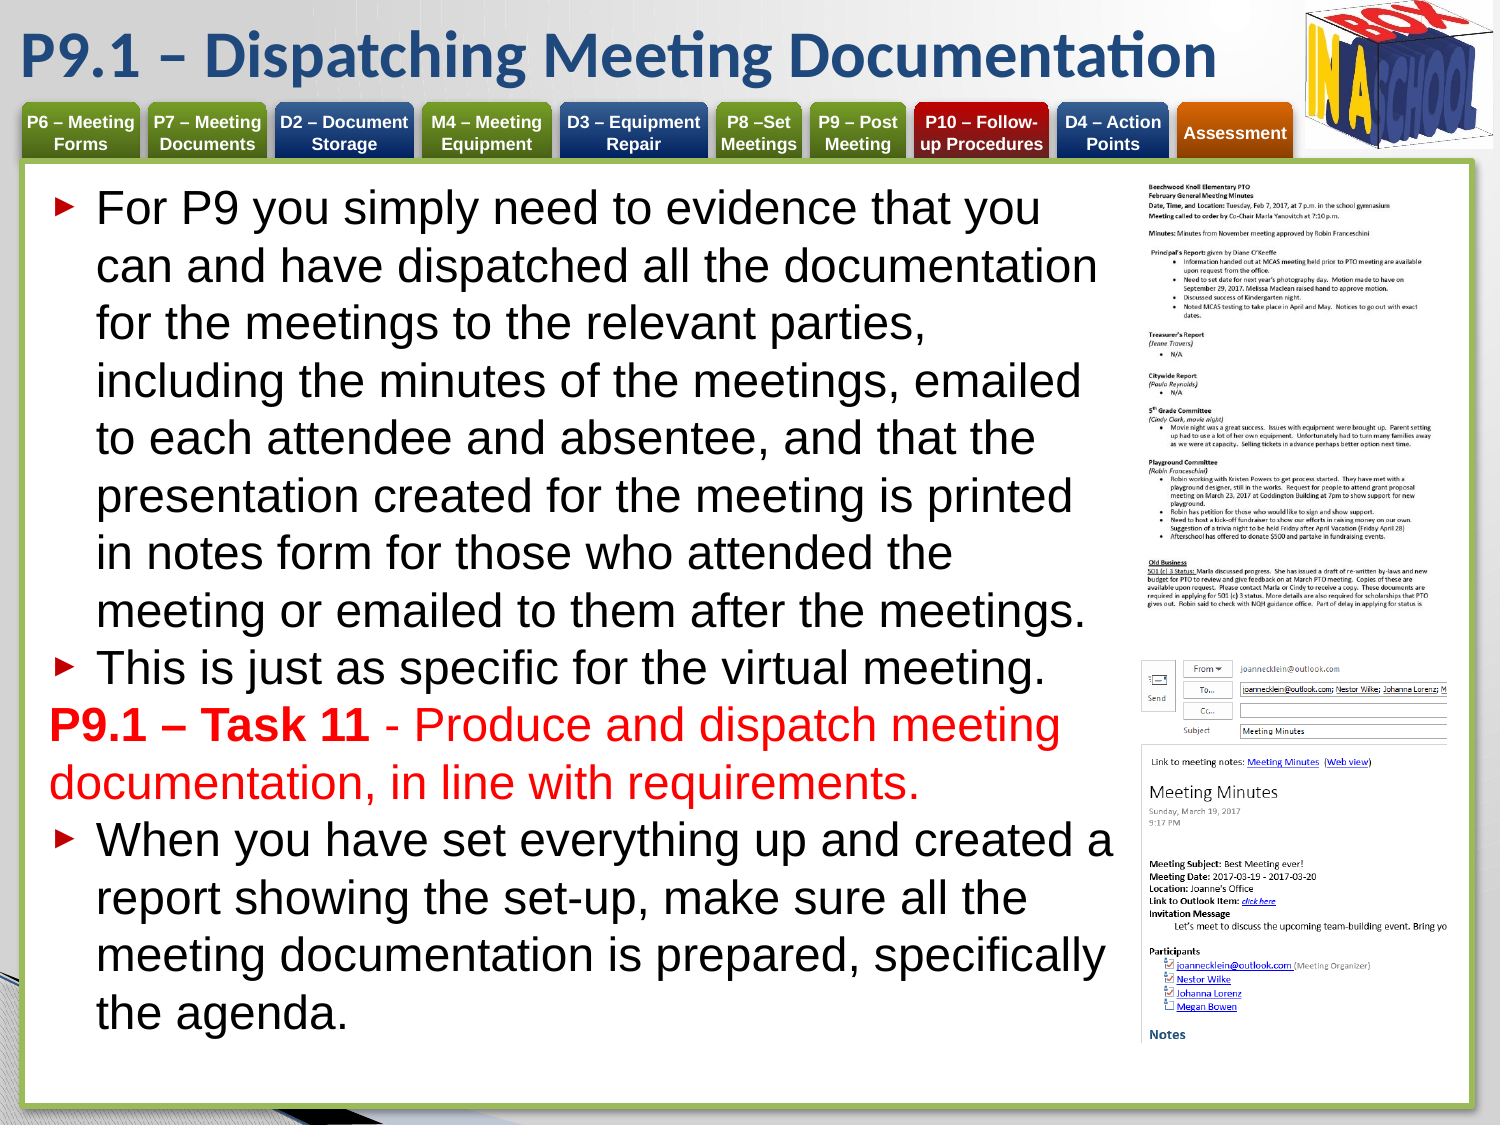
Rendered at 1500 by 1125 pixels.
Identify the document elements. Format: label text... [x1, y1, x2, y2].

picture [1139, 179, 1448, 621]
picture [1305, 0, 1494, 149]
picture [1139, 656, 1448, 1044]
title P9.1 – Dispatching Meeting Documentation [5, 0, 1270, 102]
text_box For P9 you simply need to evidence that you can and have dispatched all the documentation for the meetings to the relevant parties, including the minutes of the meetings, emailed to each attendee and absentee, and that the presentation created for the meeting is printed in notes form for those who attended the meeting or emailed to them after the meetings. This is just as specific for the virtual meeting. P9.1 – Task 11 - Produce and dispatch meeting documentation, in line with requirements. When you have set everything up and created a report showing the set-up, make sure all the meeting documentation is prepared, specifically the agenda. [34, 169, 1140, 1047]
picture [281, 1114, 303, 1125]
